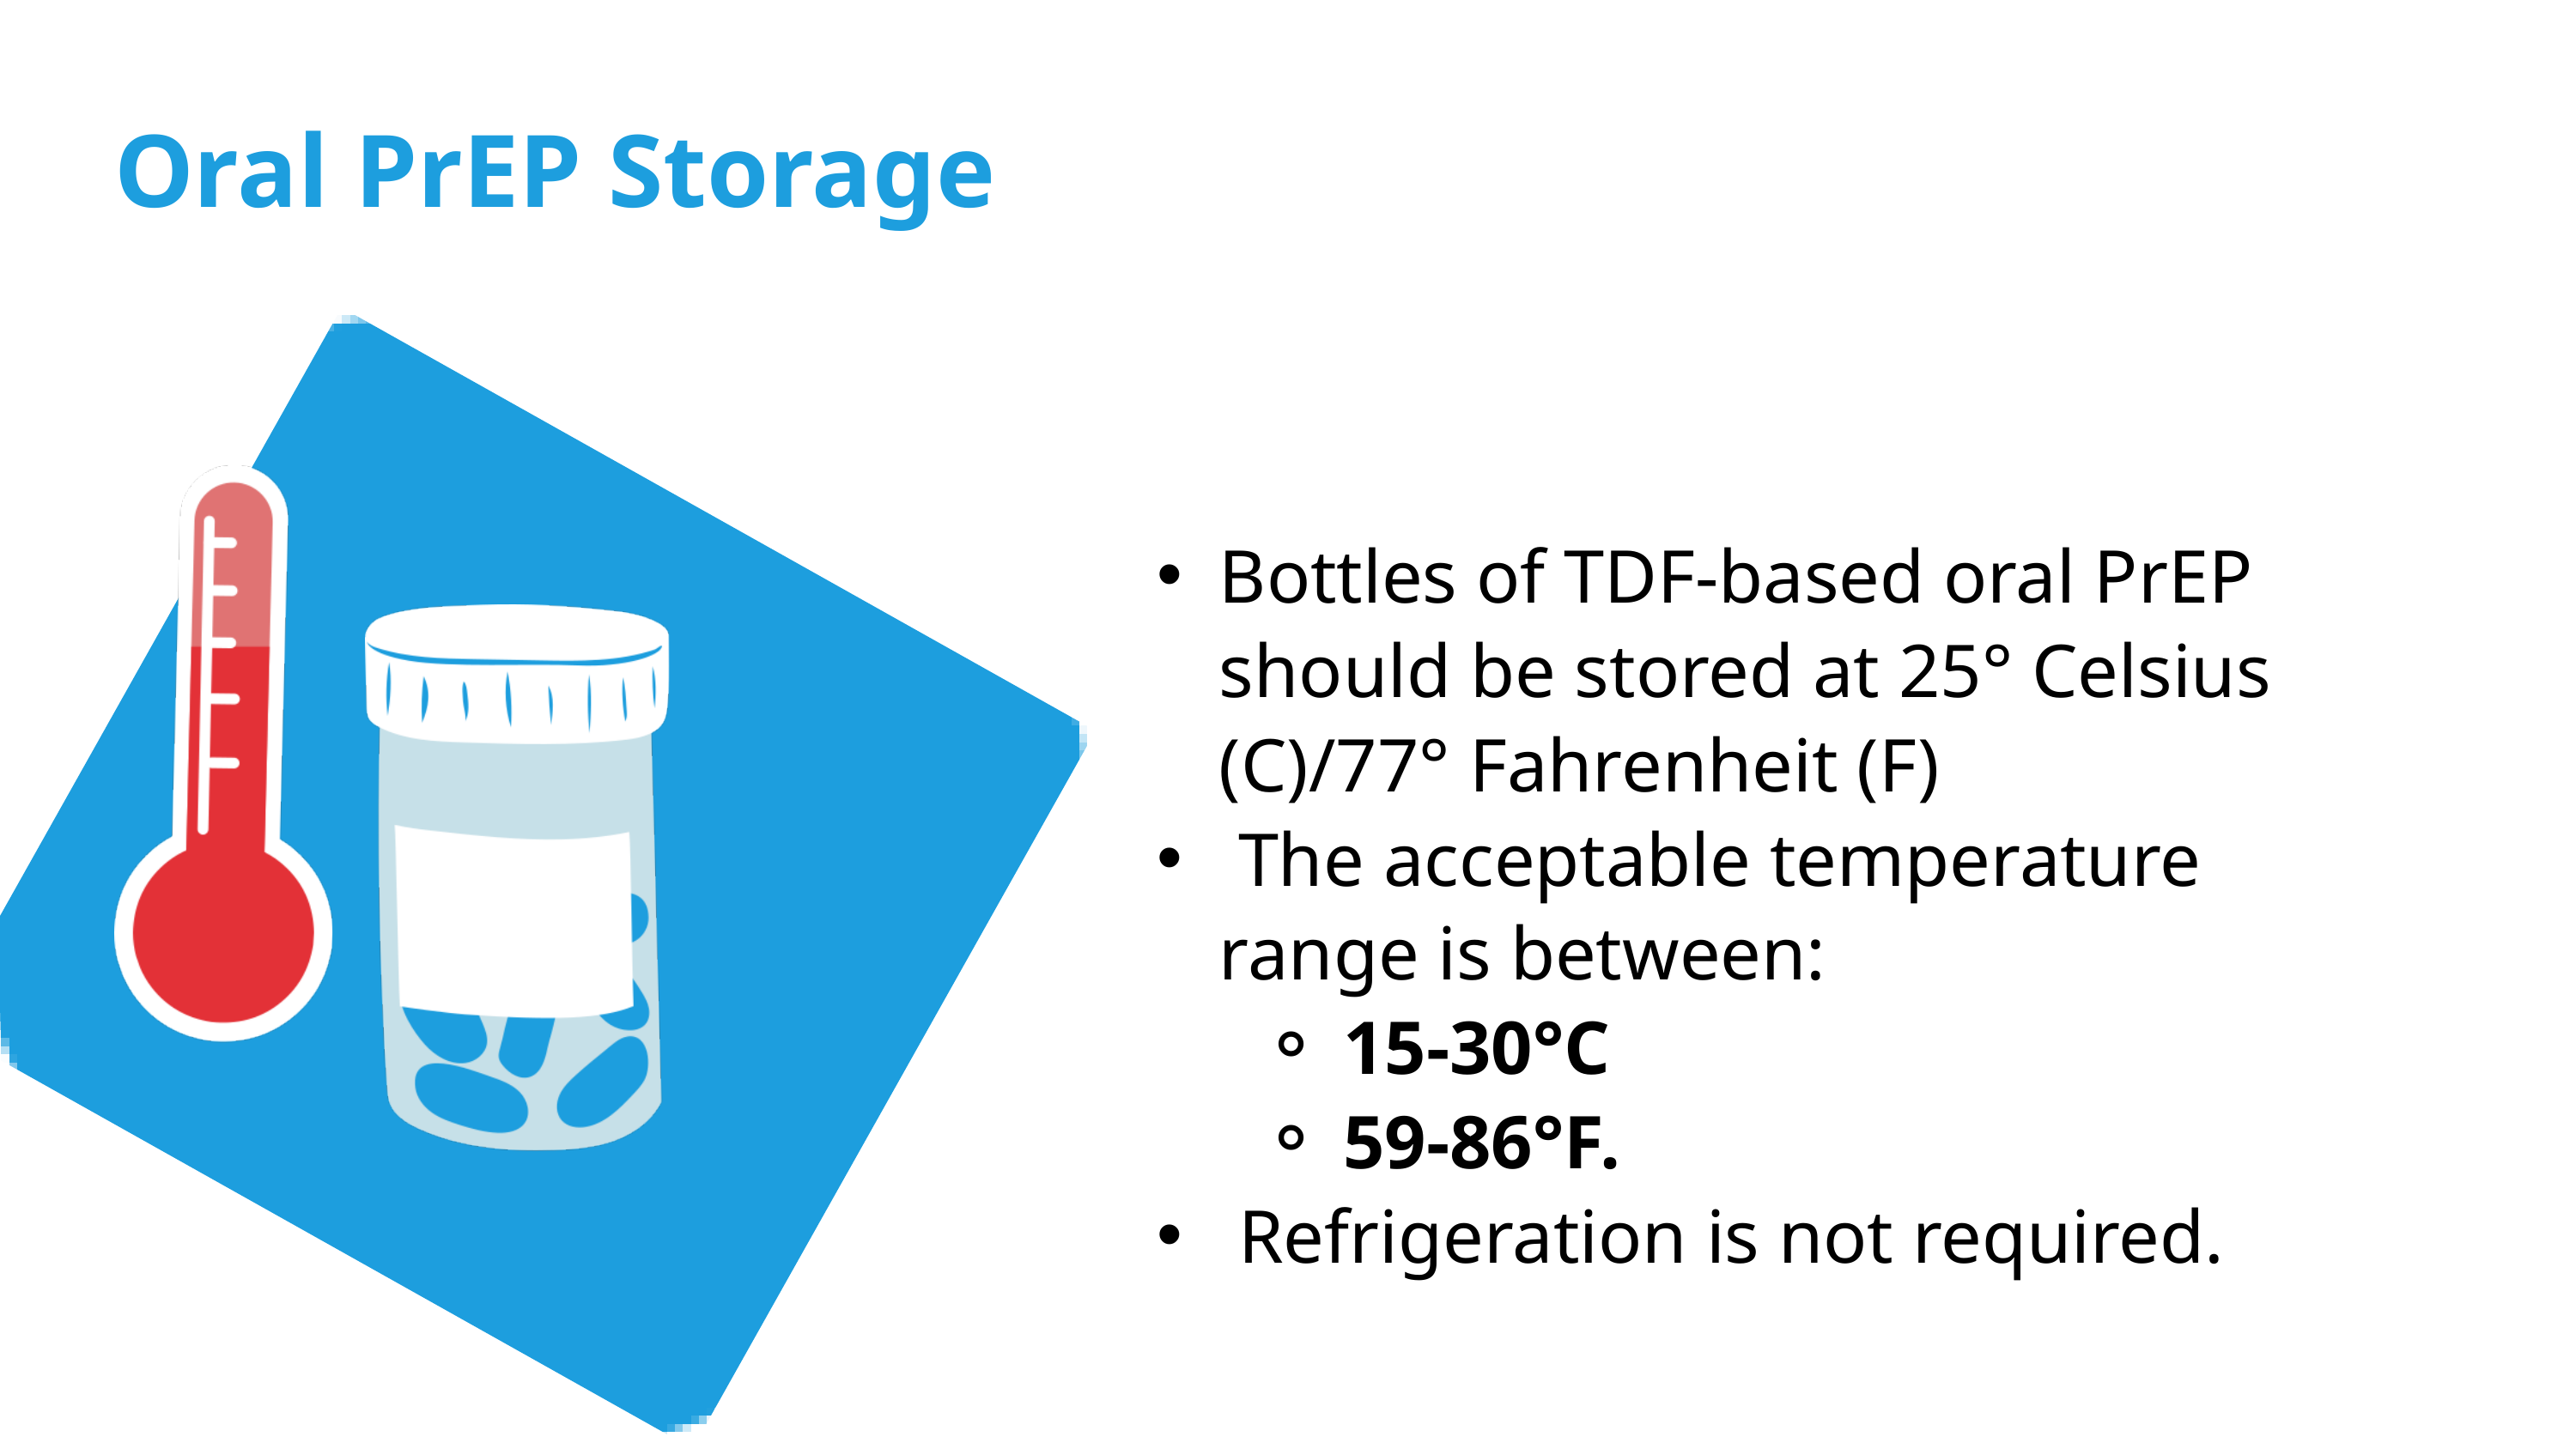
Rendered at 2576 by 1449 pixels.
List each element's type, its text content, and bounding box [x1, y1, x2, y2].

text_box Bottles of TDF-based oral PrEP should be stored at 25° Celsius (C)/77° Fahrenheit (F) The acceptable temperature range is between: 15-30°C 59-86°F. Refrigeration is not required. [1100, 523, 2417, 1278]
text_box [0, 307, 1097, 1449]
text_box Oral PrEP Storage [114, 118, 2432, 230]
